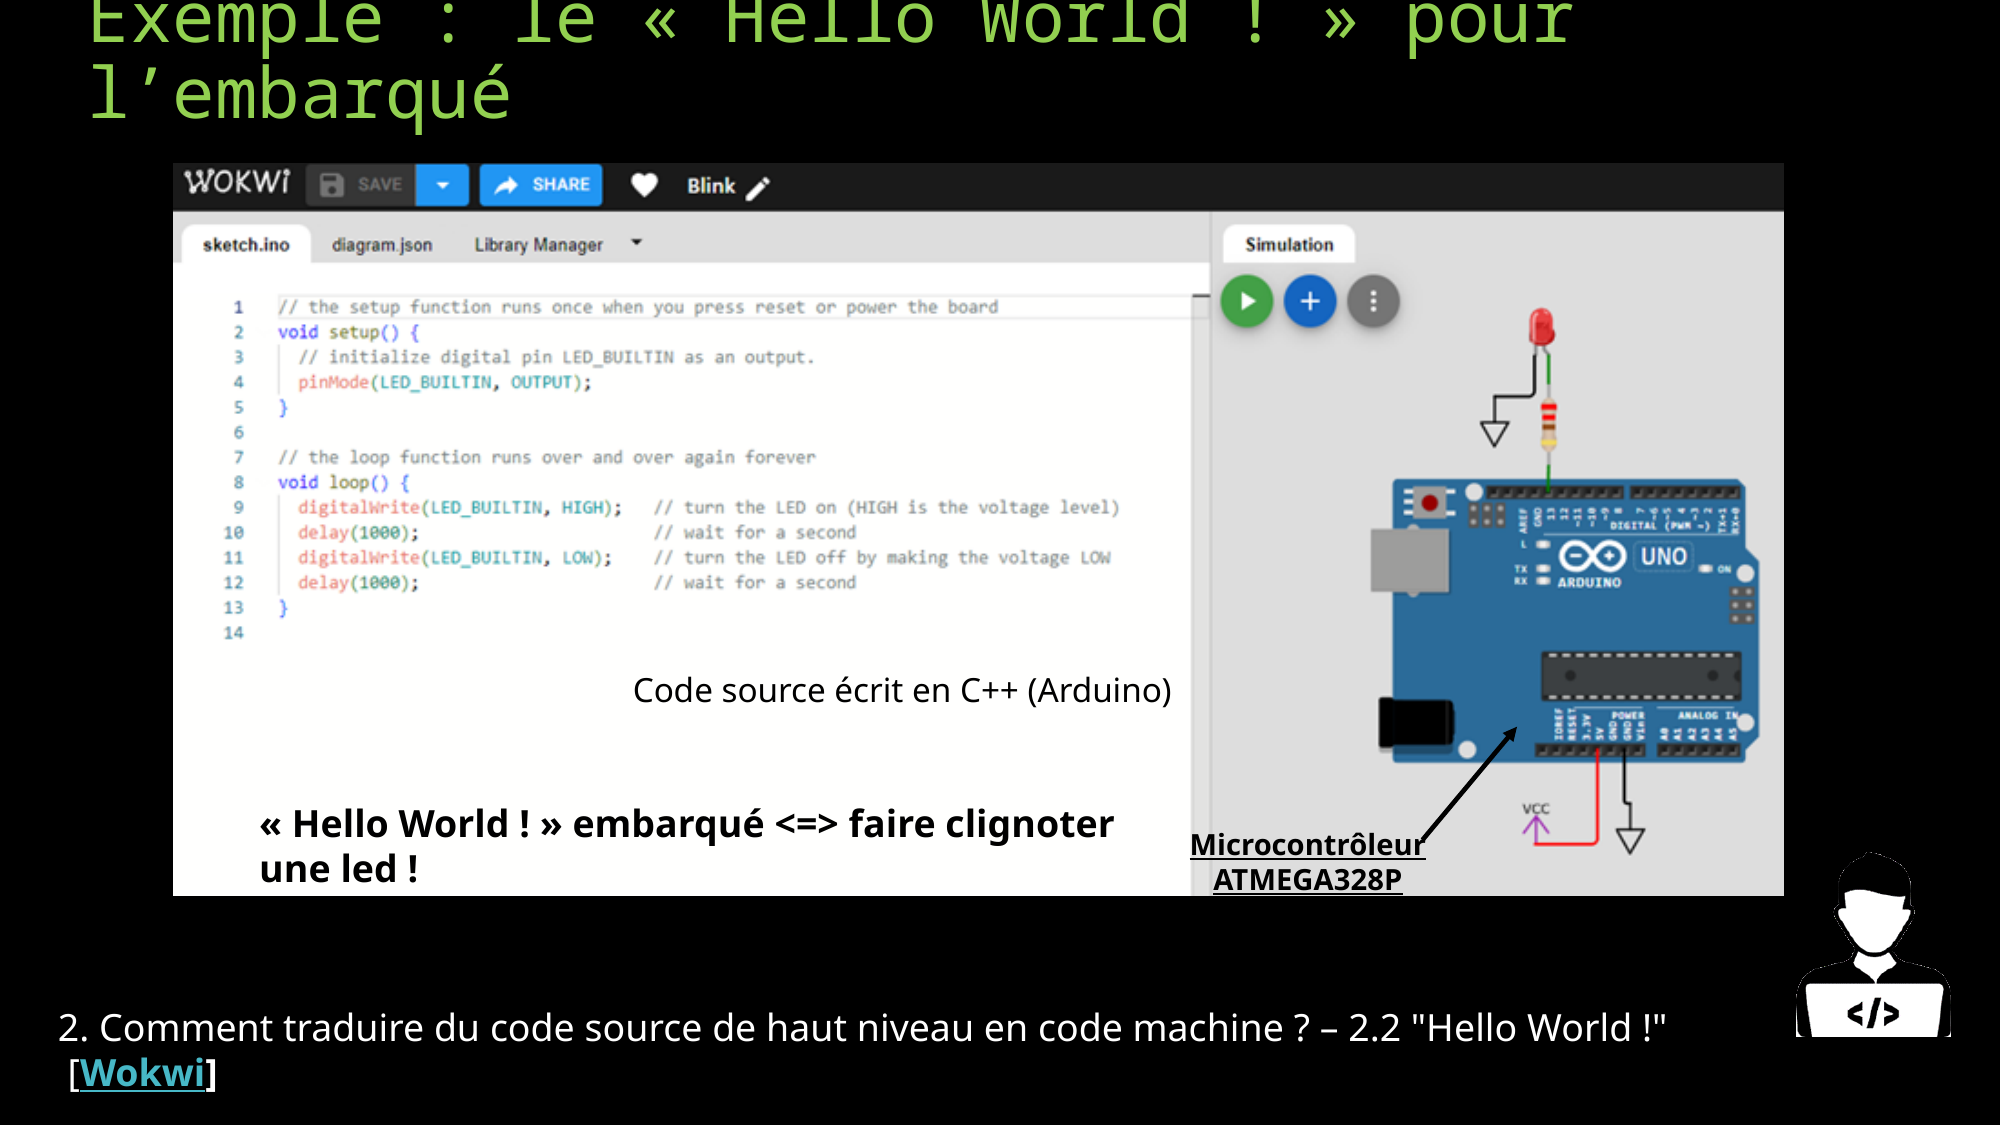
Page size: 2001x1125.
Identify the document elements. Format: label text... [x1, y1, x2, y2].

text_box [1422, 726, 1517, 840]
title Exemple : le « Hello World ! » pour l’embarqué [72, 21, 1928, 142]
text_box 2. Comment traduire du code source de haut niveau en code machine ? – 2.2 "Hello World !" [Wokwi] [43, 996, 1689, 1108]
picture [1796, 852, 1951, 1037]
text_box Microcontrôleur ATMEGA328P [1174, 896, 1442, 904]
picture [173, 163, 1784, 896]
